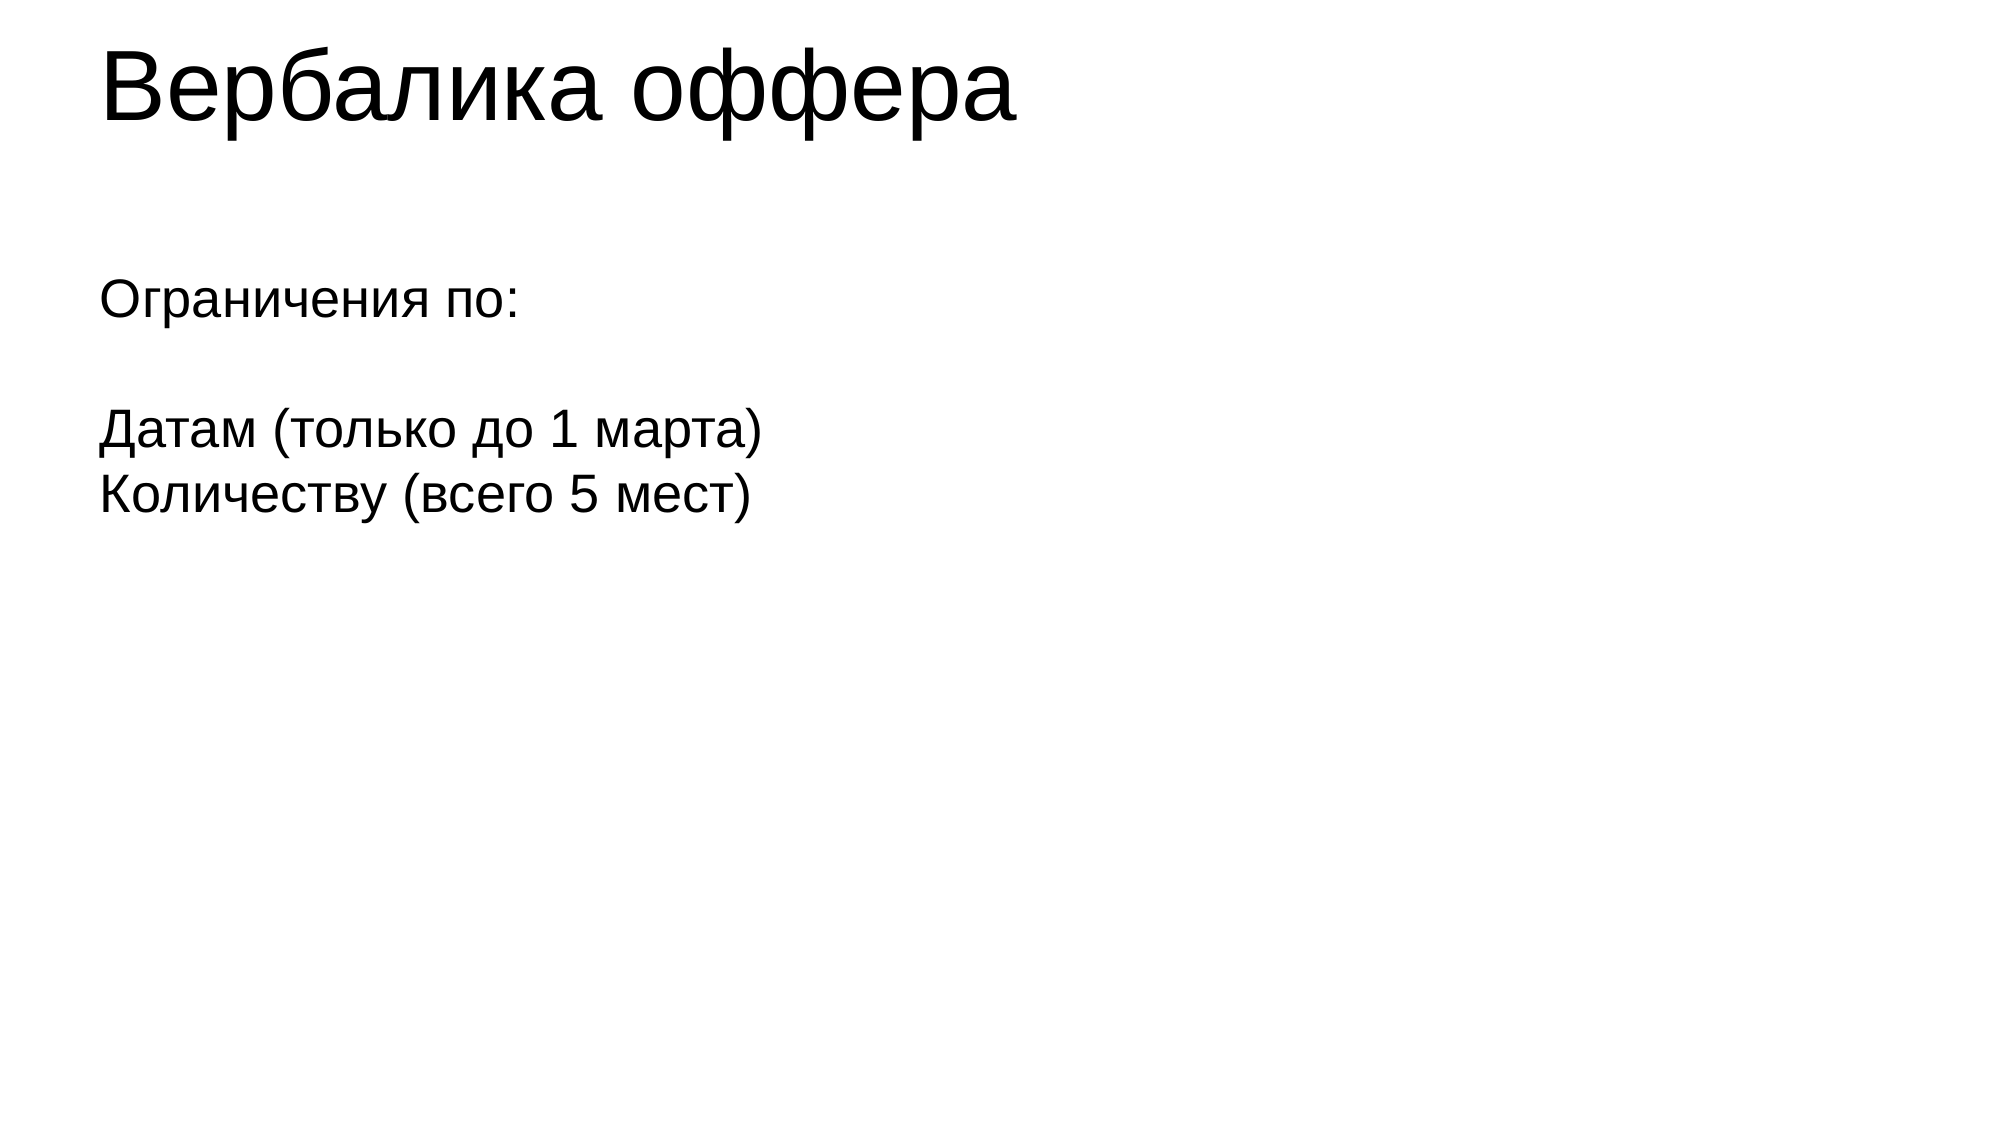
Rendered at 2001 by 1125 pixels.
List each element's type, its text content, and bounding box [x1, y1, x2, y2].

title Вербалика оффера [99, 71, 1741, 210]
subtitle Ограничения по: Датам (только до 1 марта) Количеству (всего 5 мест) [99, 263, 1900, 916]
